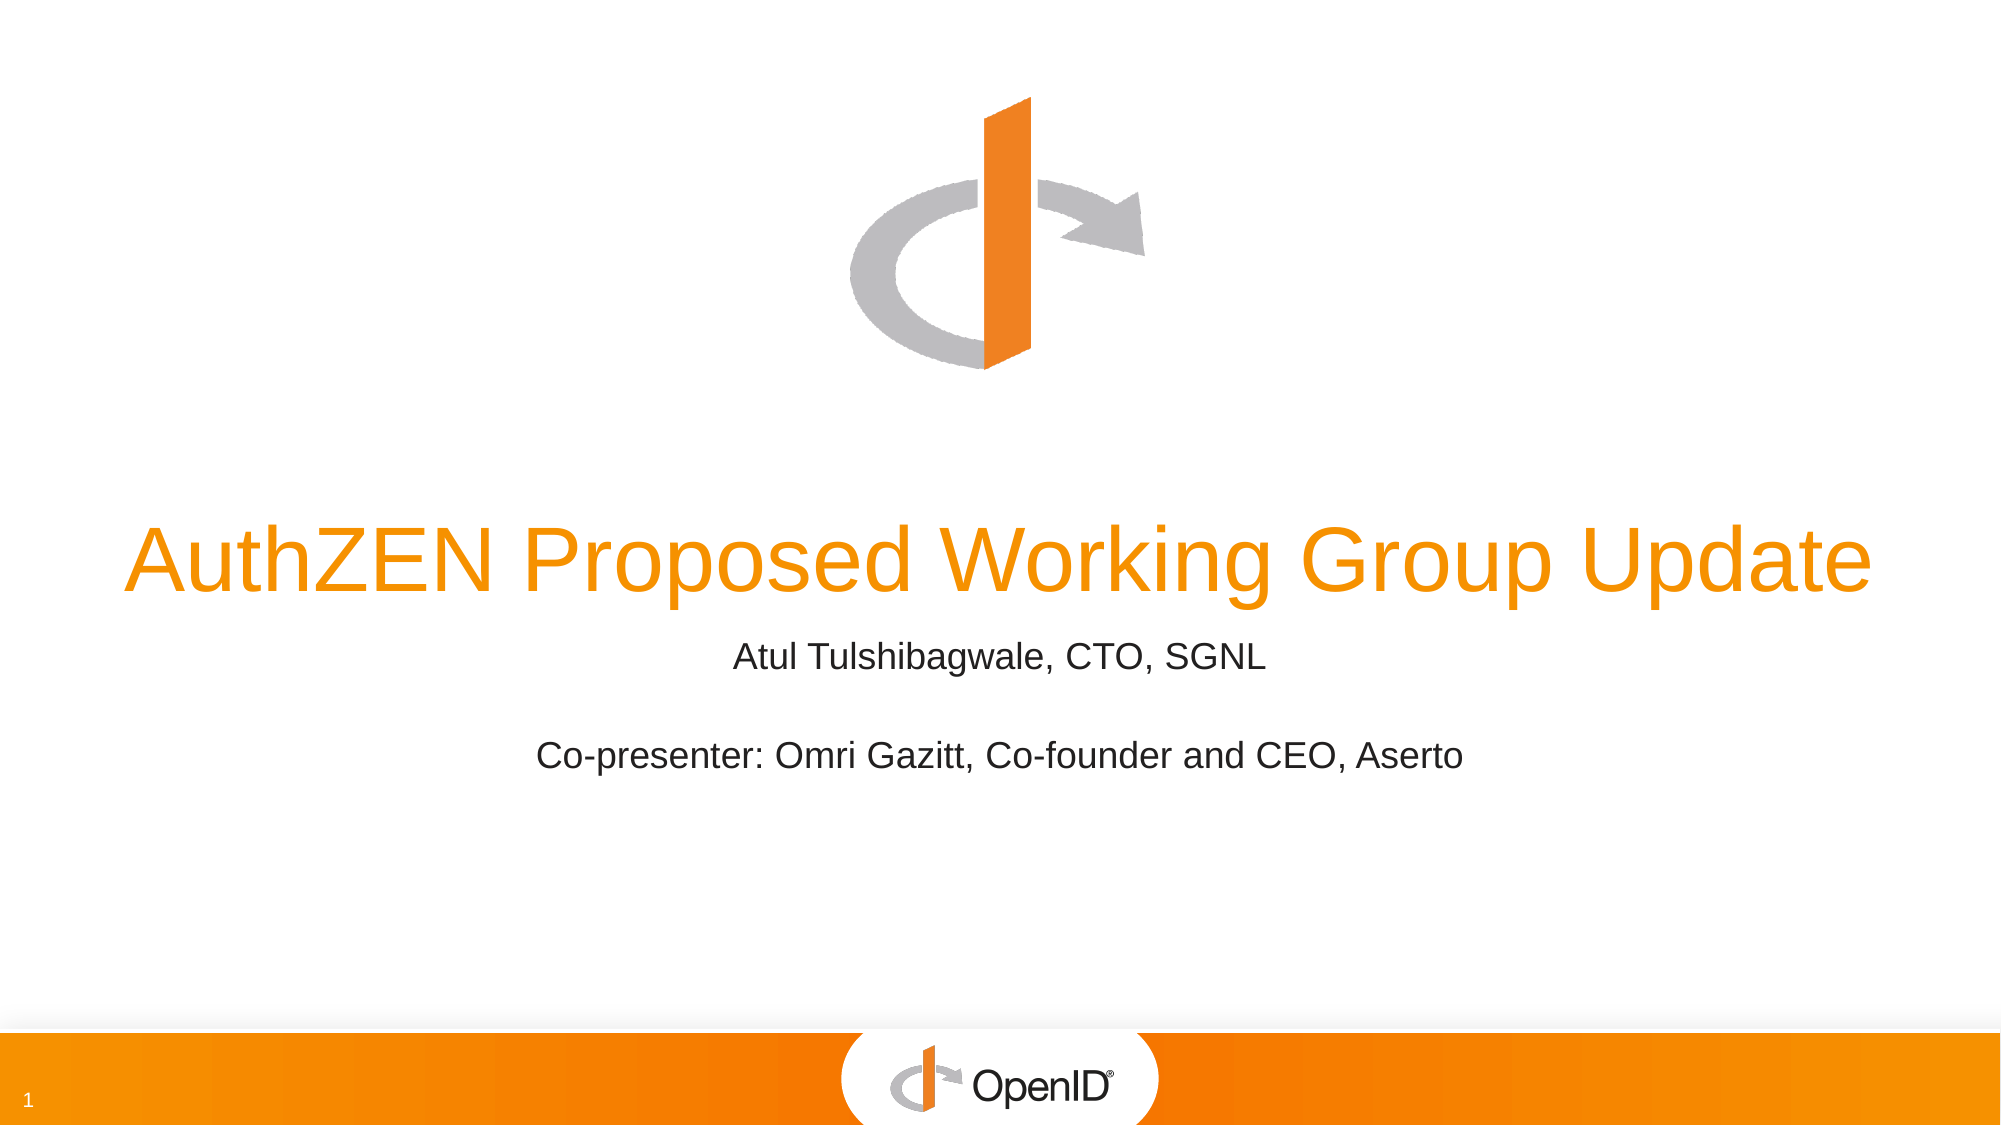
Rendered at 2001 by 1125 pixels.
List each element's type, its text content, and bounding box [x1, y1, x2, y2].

picture [826, 43, 1174, 423]
picture [873, 1032, 1127, 1125]
subtitle Atul Tulshibagwale, CTO, SGNL Co-presenter: Omri Gazitt, Co-founder and CEO, Aserto [150, 620, 1850, 703]
list AuthZEN Proposed Working Group Update [51, 480, 1951, 620]
